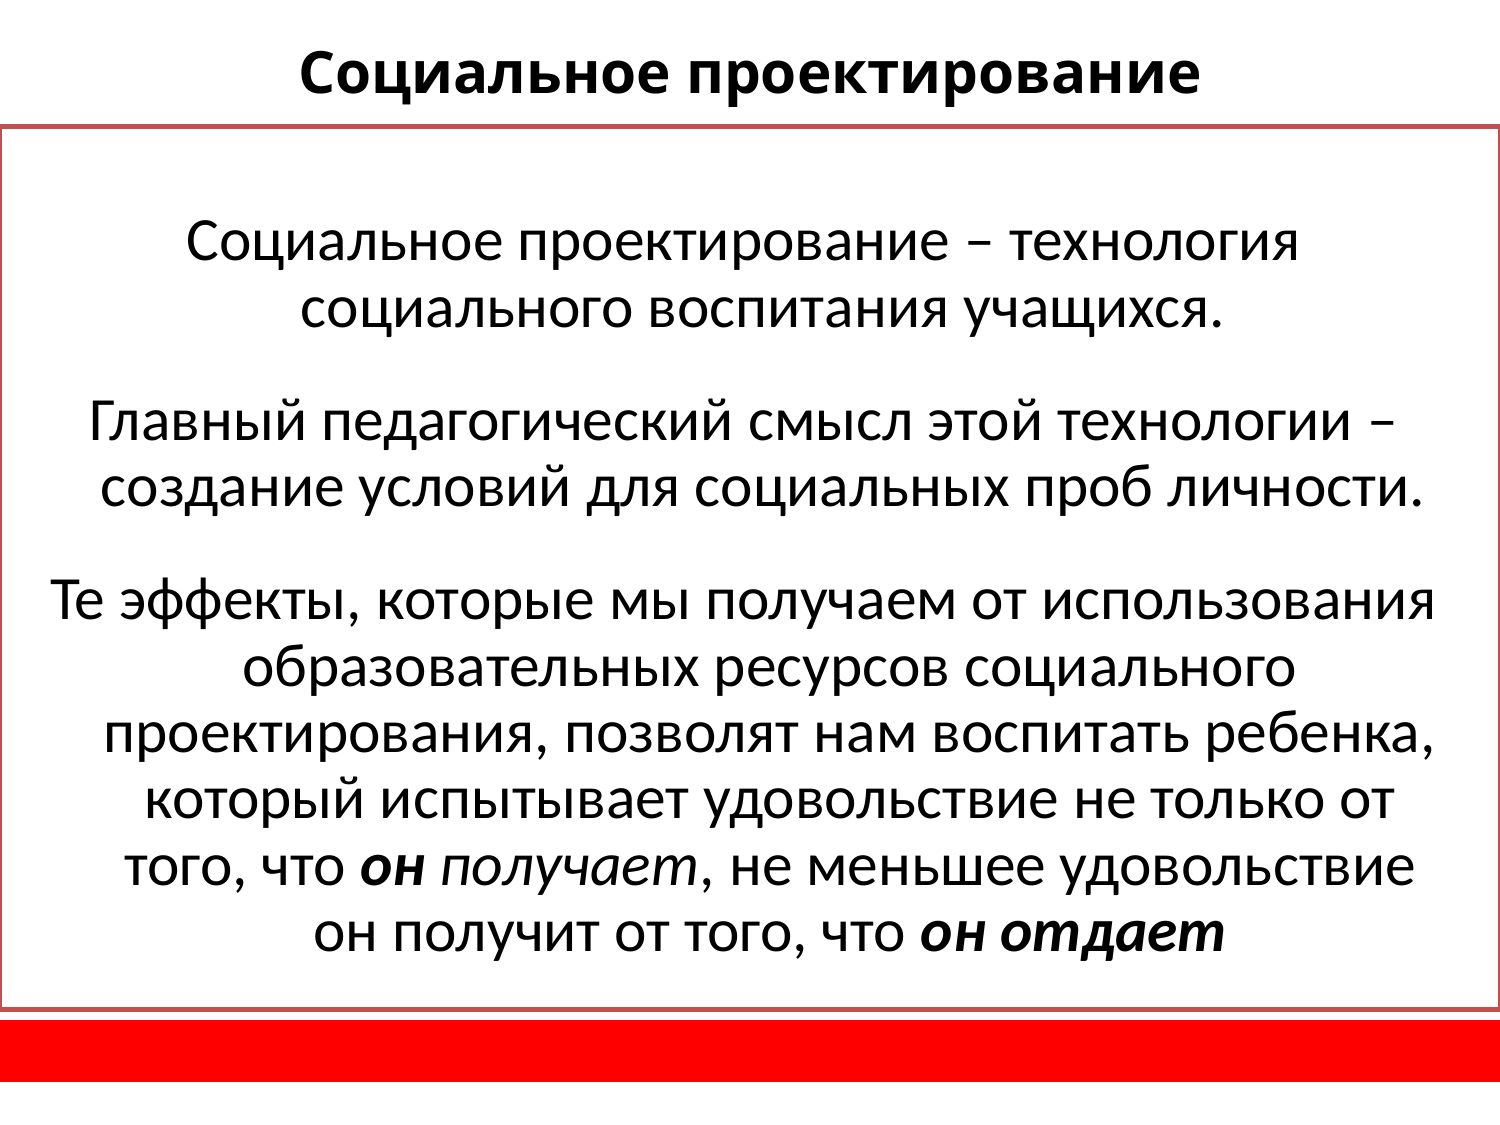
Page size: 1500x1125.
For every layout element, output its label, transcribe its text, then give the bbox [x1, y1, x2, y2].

list Социальное проектирование – технология социального воспитания учащихся. Главный педагогический смысл этой технологии – создание условий для социальных проб личности. Те эффекты, которые мы получаем от использования образовательных ресурсов социального проектирования, позволят нам воспитать ребенка, который испытывает удовольствие не только от того, что он получает, не меньшее удовольствие он получит от того, что он отдает [30, 200, 1459, 999]
text_box Социальное проектирование [0, 0, 1500, 142]
text_box [0, 142, 1500, 1012]
text_box [0, 1020, 1500, 1082]
